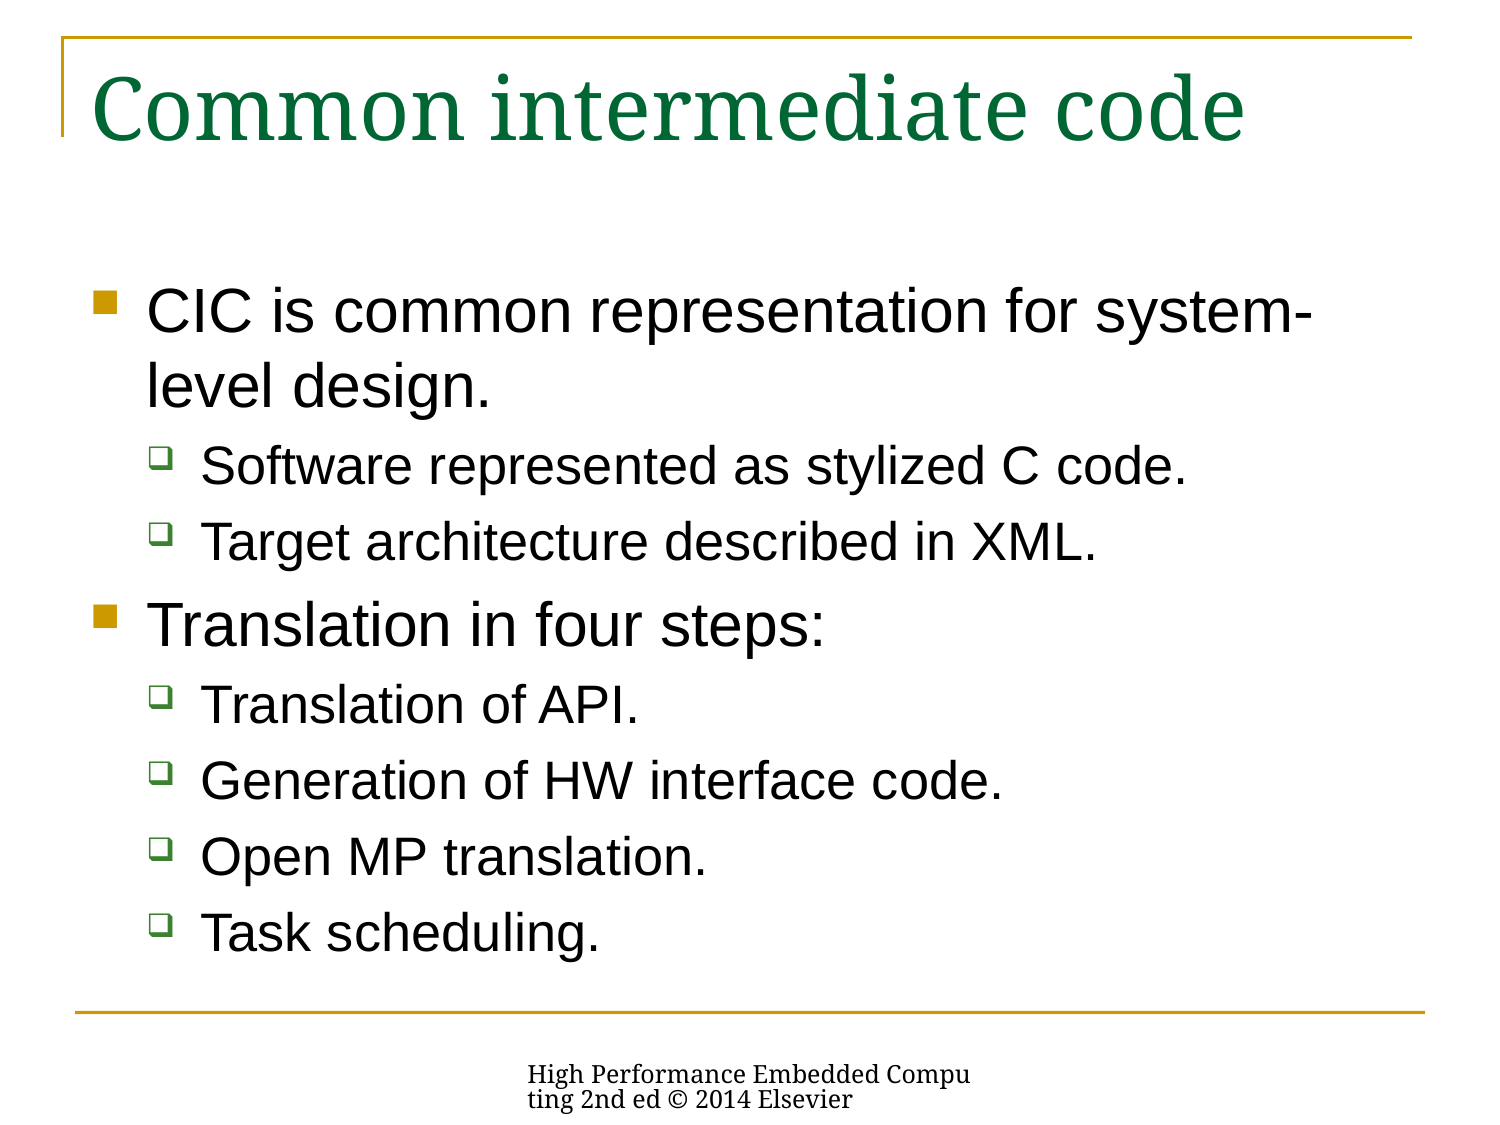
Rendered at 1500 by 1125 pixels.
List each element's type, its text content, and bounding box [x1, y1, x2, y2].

footer High Performance Embedded Computing 2nd ed © 2014 Elsevier [512, 1025, 988, 1100]
title Common intermediate code [75, 45, 1425, 233]
list CIC is common representation for system-level design. Software represented as stylized C code. Target architecture described in XML. Translation in four steps: Translation of API. Generation of HW interface code. Open MP translation. Task scheduling. [75, 262, 1425, 1006]
